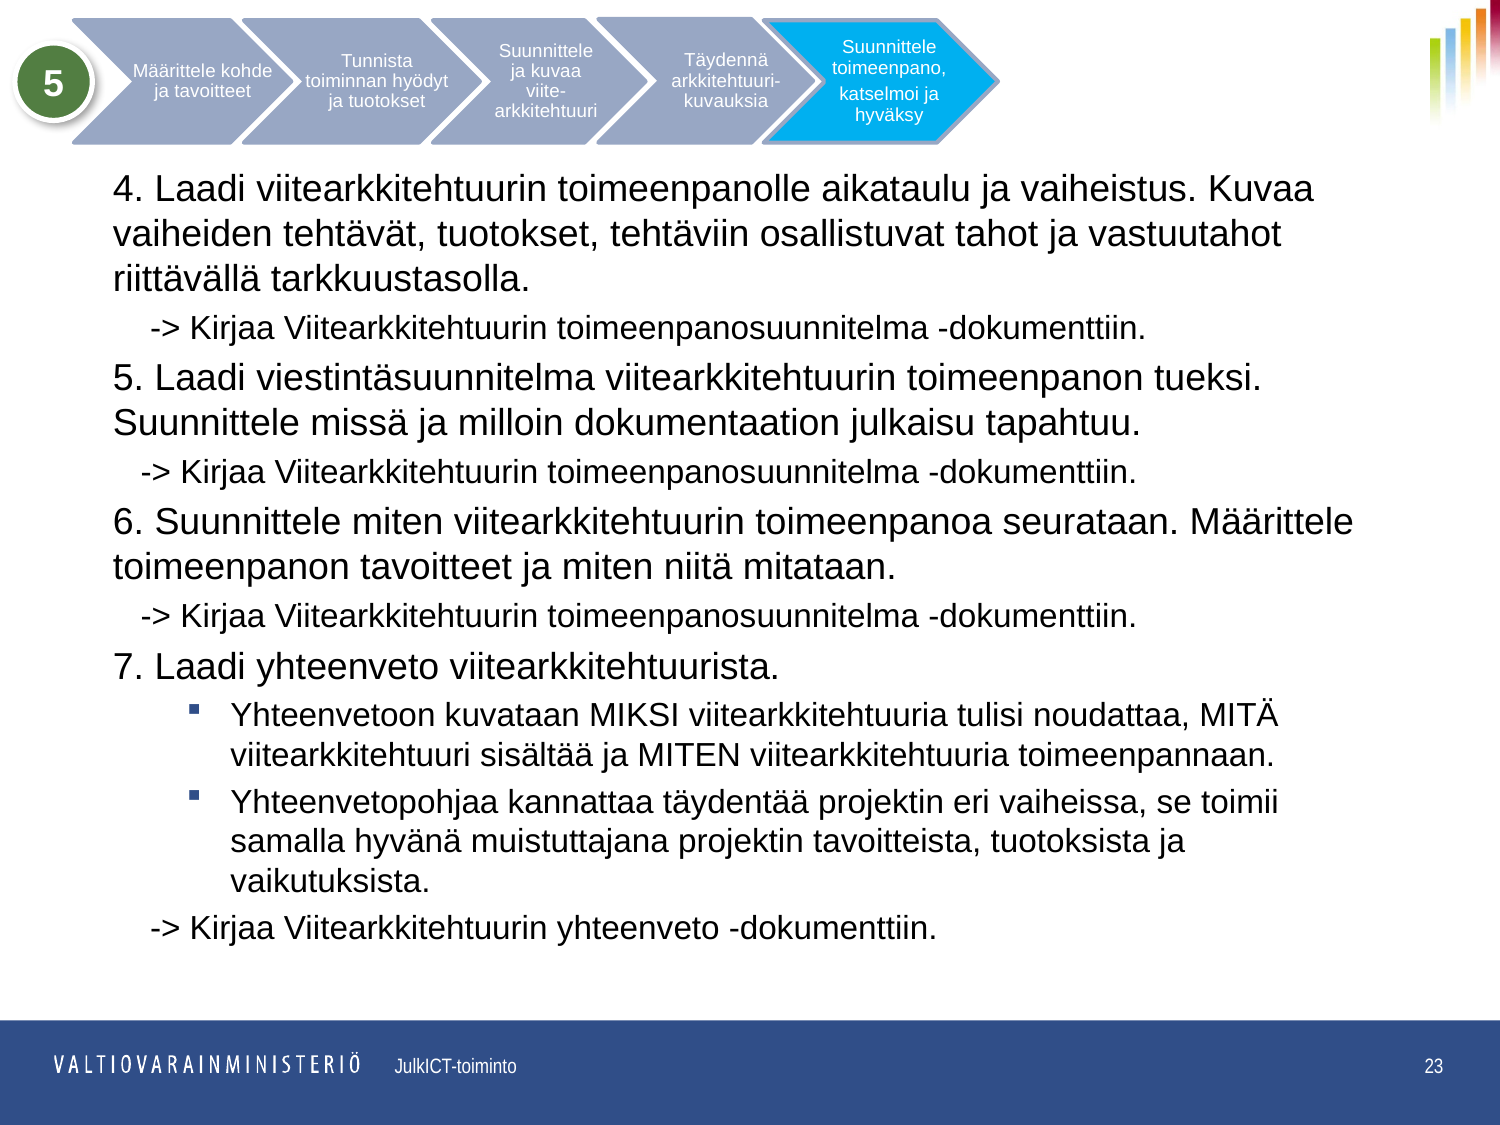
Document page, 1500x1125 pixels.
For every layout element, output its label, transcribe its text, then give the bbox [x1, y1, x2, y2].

text_box 5 [14, 42, 93, 121]
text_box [643, 0, 768, 189]
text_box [300, 0, 424, 200]
list 4. Laadi viitearkkitehtuurin toimeenpanolle aikataulu ja vaiheistus. Kuvaa vaiheiden tehtävät, tuotokset, tehtäviin osallistuvat tahot ja vastuutahot riittävällä tarkkuustasolla. -> Kirjaa Viitearkkitehtuurin toimeenpanosuunnitelma -dokumenttiin. 5. Laadi viestintäsuunnitelma viitearkkitehtuurin toimeenpanon tueksi. Suunnittele missä ja milloin dokumentaation julkaisu tapahtuu. -> Kirjaa Viitearkkitehtuurin toimeenpanosuunnitelma -dokumenttiin. 6. Suunnittele miten viitearkkitehtuurin toimeenpanoa seurataan. Määrittele toimeenpanon tavoitteet ja miten niitä mitataan. -> Kirjaa Viitearkkitehtuurin toimeenpanosuunnitelma -dokumenttiin. 7. Laadi yhteenveto viitearkkitehtuurista. Yhteenvetoon kuvataan MIKSI viitearkkitehtuuria tulisi noudattaa, MITÄ viitearkkitehtuuri sisältää ja MITEN viitearkkitehtuuria toimeenpannaan. Yhteenvetopohjaa kannattaa täydentää projektin eri vaiheissa, se toimii samalla hyvänä muistuttajana projektin tavoitteista, tuotoksista ja vaikutuksista. -> Kirjaa Viitearkkitehtuurin yhteenveto -dokumenttiin. [97, 156, 1403, 1006]
slide_number 23 [1379, 1045, 1459, 1081]
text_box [819, 0, 943, 199]
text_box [477, 0, 601, 188]
picture [1430, 0, 1500, 143]
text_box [121, 0, 244, 191]
